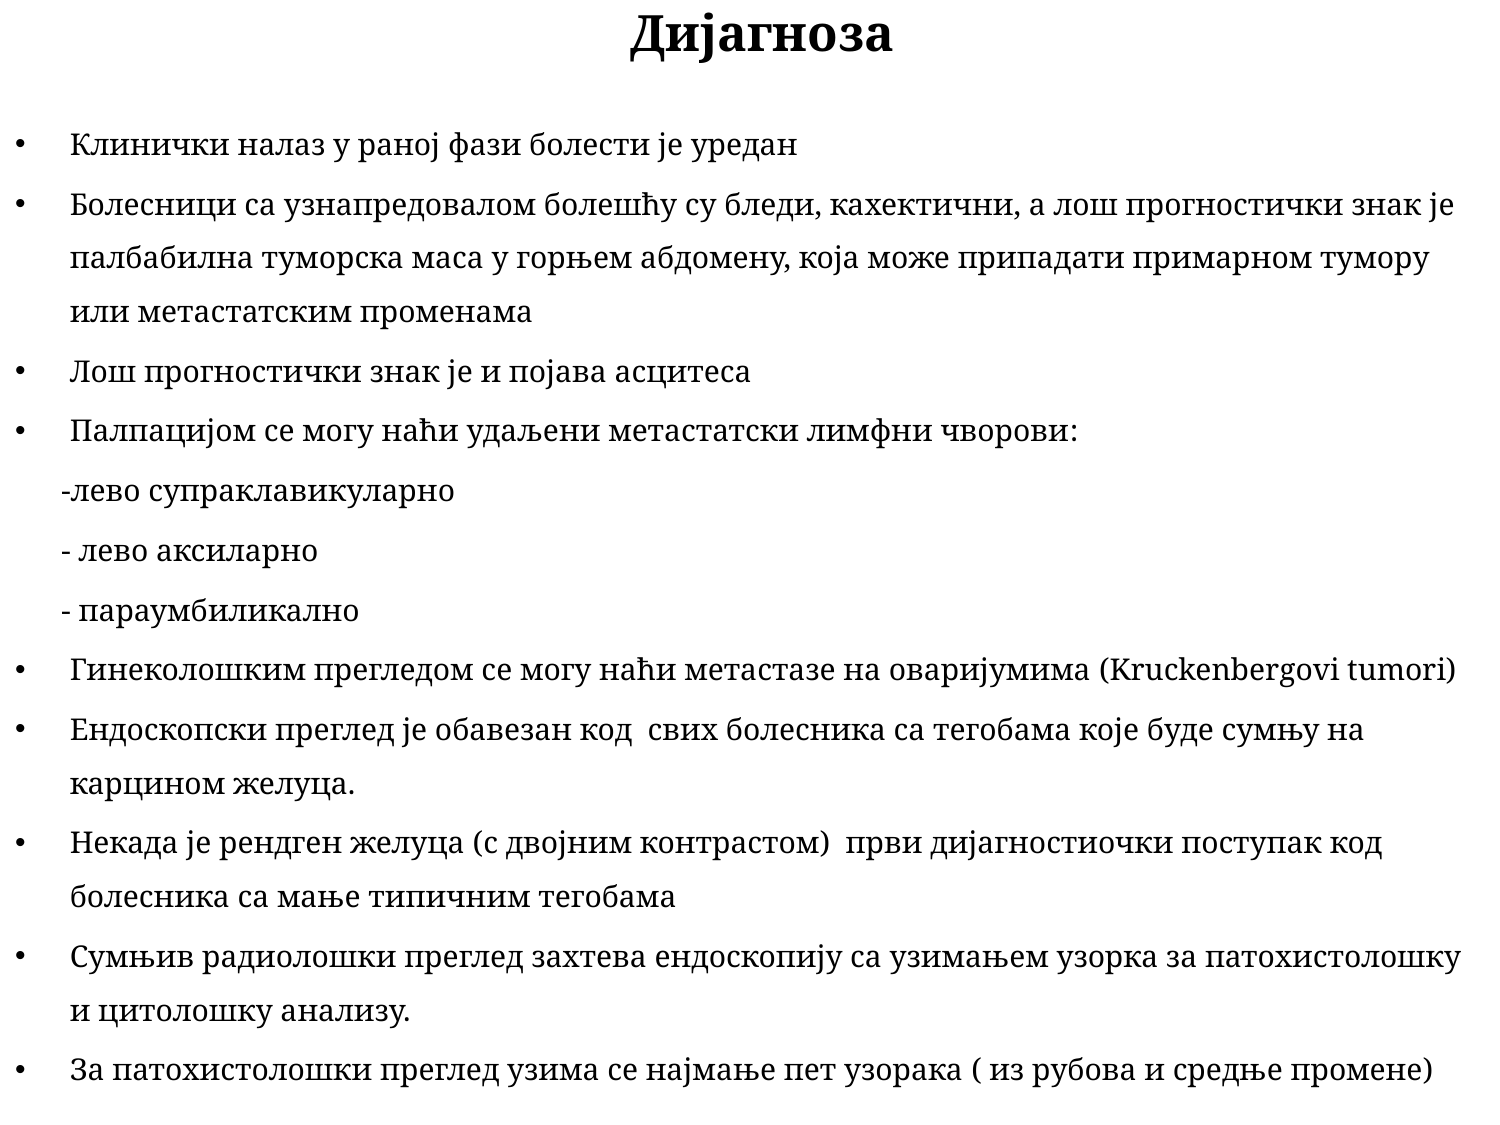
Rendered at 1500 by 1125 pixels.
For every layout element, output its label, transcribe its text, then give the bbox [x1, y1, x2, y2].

title Дијагноза [87, 4, 1438, 60]
list Клинички налаз у раној фази болести је уредан Болесници са узнапредовалом болешћу су бледи, кахектични, а лош прогностички знак је палбабилна туморска маса у горњем абдомену, која може припадати примарном тумору или метастатским променама Лош прогностички знак је и појава асцитеса Палпацијом се могу наћи удаљени метастатски лимфни чворови: -лево супраклавикуларно - лево аксиларно - параумбиликално Гинеколошким прегледом се могу наћи метастазе на оваријумима (Kruckenbergovi tumori) Ендоскопски преглед је обавезан код свих болесника са тегобама које буде сумњу на карцином желуца. Некада је рендген желуца (с двојним контрастом) први дијагностиочки поступак код болесника са мање типичним тегобама Сумњив радиолошки преглед захтева ендоскопију са узимањем узорка за патохистолошку и цитолошку анализу. За патохистолошки преглед узима се најмање пет узорака ( из рубова и средње промене) [0, 99, 1488, 1113]
